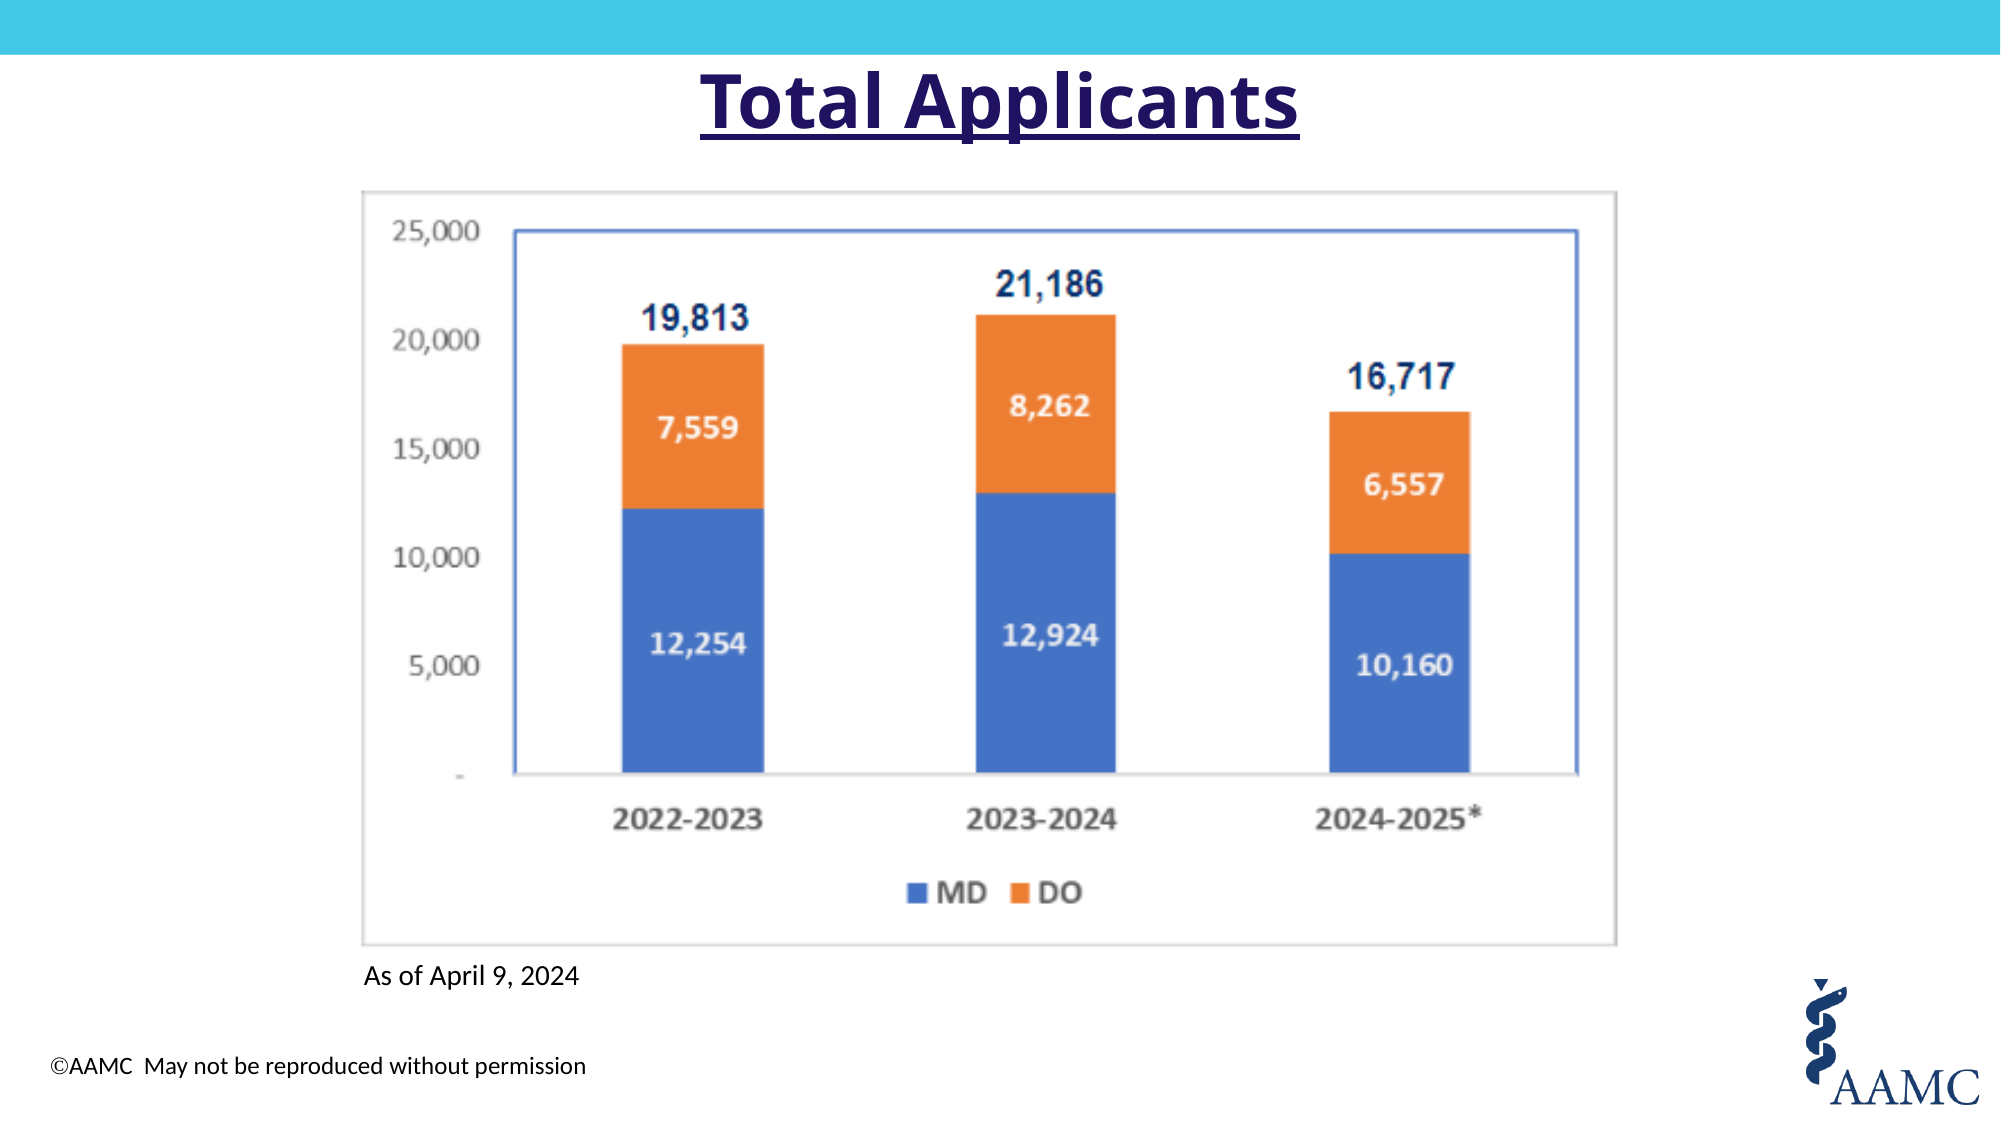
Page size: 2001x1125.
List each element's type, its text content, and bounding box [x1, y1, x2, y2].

picture [0, 0, 2001, 1125]
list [236, 144, 1823, 949]
text_box ©AAMC May not be reproduced without permission [35, 1042, 933, 1125]
text_box As of April 9, 2024 [348, 949, 813, 999]
title Total Applicants [137, 46, 1863, 163]
